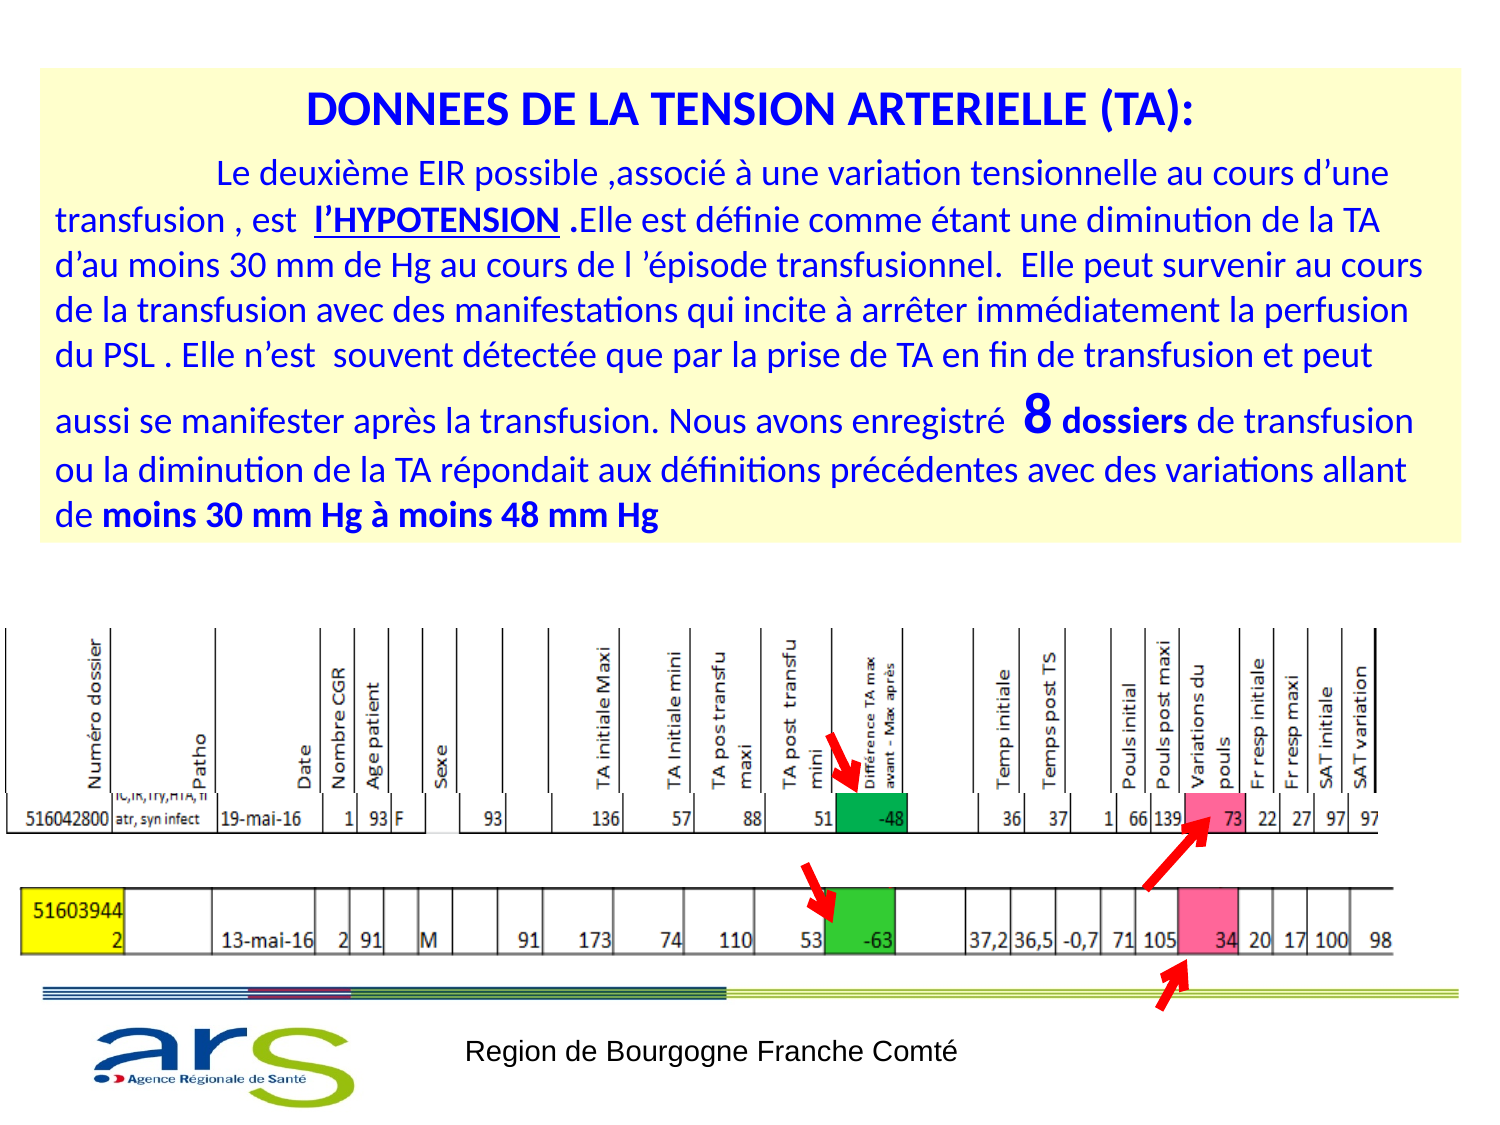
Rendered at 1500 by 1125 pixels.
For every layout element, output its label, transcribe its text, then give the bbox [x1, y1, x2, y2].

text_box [1145, 816, 1211, 890]
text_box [829, 733, 858, 794]
picture [19, 886, 1459, 1125]
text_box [804, 863, 833, 924]
chart [359, 0, 1058, 628]
text_box DONNEES DE LA TENSION ARTERIELLE (TA): Le deuxième EIR possible ,associé à une variation tensionnelle au cours d’une transfusion , est l’HYPOTENSION .Elle est définie comme étant une diminution de la TA d’au moins 30 mm de Hg au cours de l ’épisode transfusionnel. Elle peut survenir au cours de la transfusion avec des manifestations qui incite à arrêter immédiatement la perfusion du PSL . Elle n’est souvent détectée que par la prise de TA en fin de transfusion et peut aussi se manifester après la transfusion. Nous avons enregistré 8 dossiers de transfusion ou la diminution de la TA répondait aux définitions précédentes avec des variations allant de moins 30 mm Hg à moins 48 mm Hg [40, 68, 354, 543]
picture [5, 628, 1379, 834]
text_box DONNEES DE LA TENSION ARTERIELLE (TA): Le deuxième EIR possible ,associé à une variation tensionnelle au cours d’une transfusion , est l’HYPOTENSION .Elle est définie comme étant une diminution de la TA d’au moins 30 mm de Hg au cours de l ’épisode transfusionnel. Elle peut survenir au cours de la transfusion avec des manifestations qui incite à arrêter immédiatement la perfusion du PSL . Elle n’est souvent détectée que par la prise de TA en fin de transfusion et peut aussi se manifester après la transfusion. Nous avons enregistré 8 dossiers de transfusion ou la diminution de la TA répondait aux définitions précédentes avec des variations allant de moins 30 mm Hg à moins 48 mm Hg [1063, 68, 1462, 543]
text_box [1158, 958, 1188, 1010]
